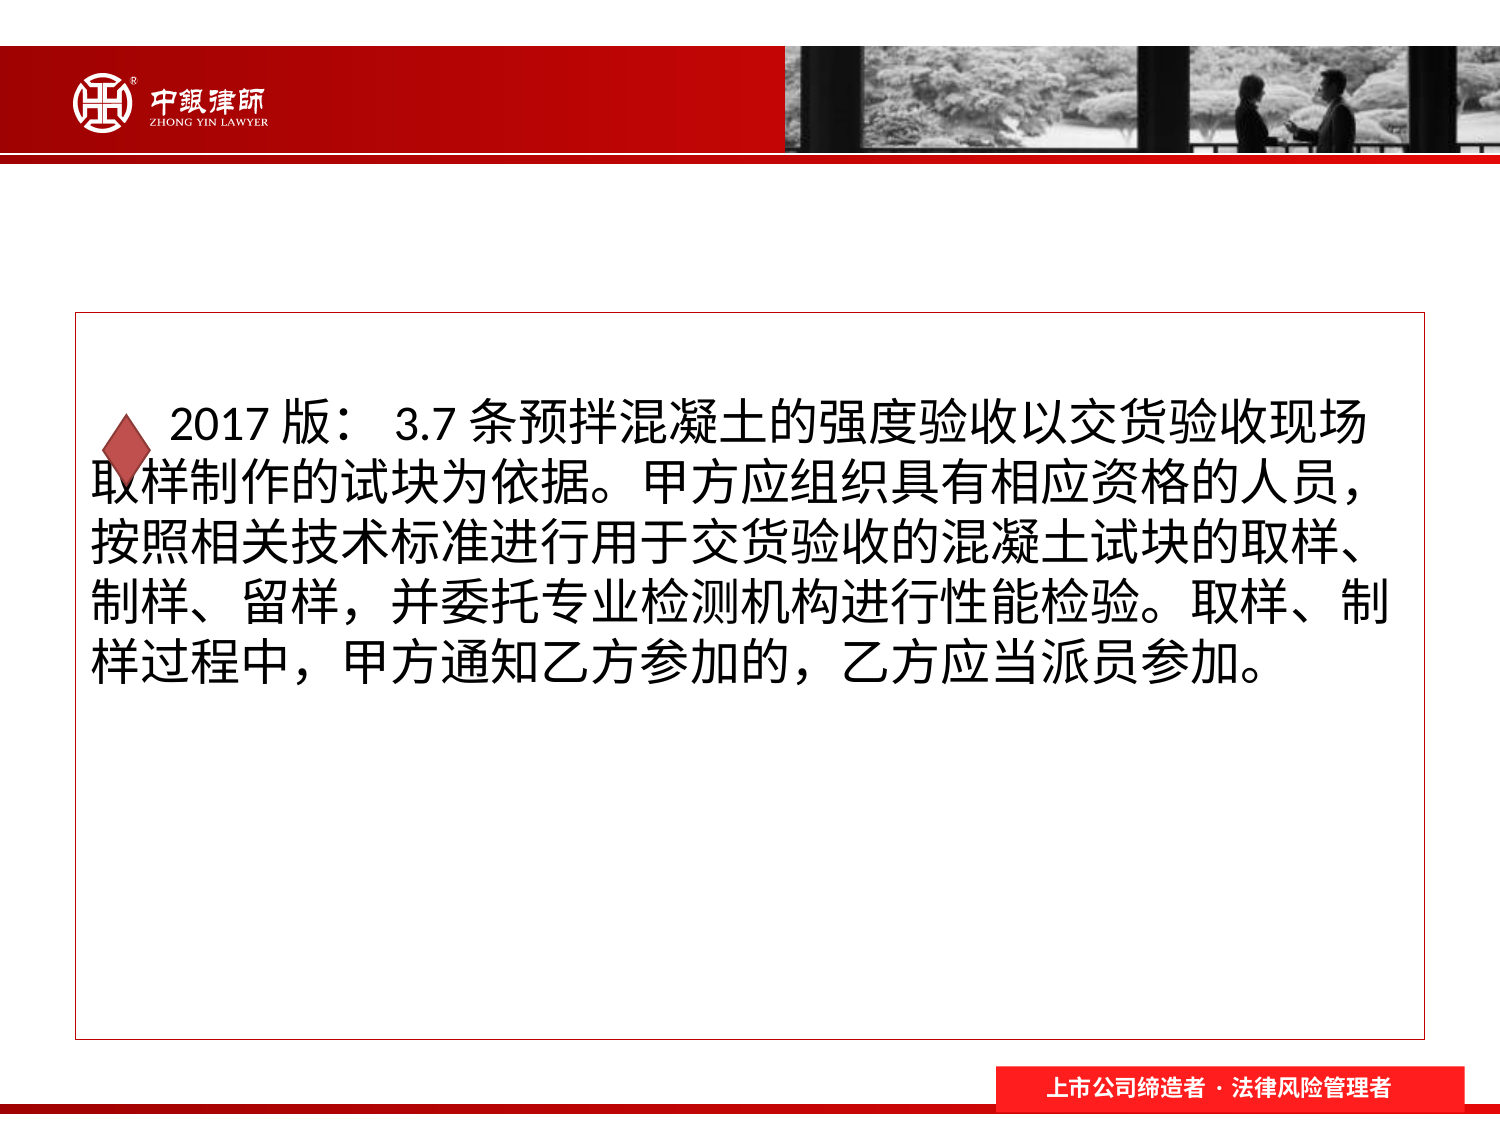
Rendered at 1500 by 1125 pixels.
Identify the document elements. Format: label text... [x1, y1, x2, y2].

list 2017版：3.7条预拌混凝土的强度验收以交货验收现场取样制作的试块为依据。甲方应组织具有相应资格的人员，按照相关技术标准进行用于交货验收的混凝土试块的取样、制样、留样，并委托专业检测机构进行性能检验。取样、制样过程中，甲方通知乙方参加的，乙方应当派员参加。 [75, 312, 1425, 1040]
picture [73, 73, 268, 133]
text_box [101, 413, 151, 488]
